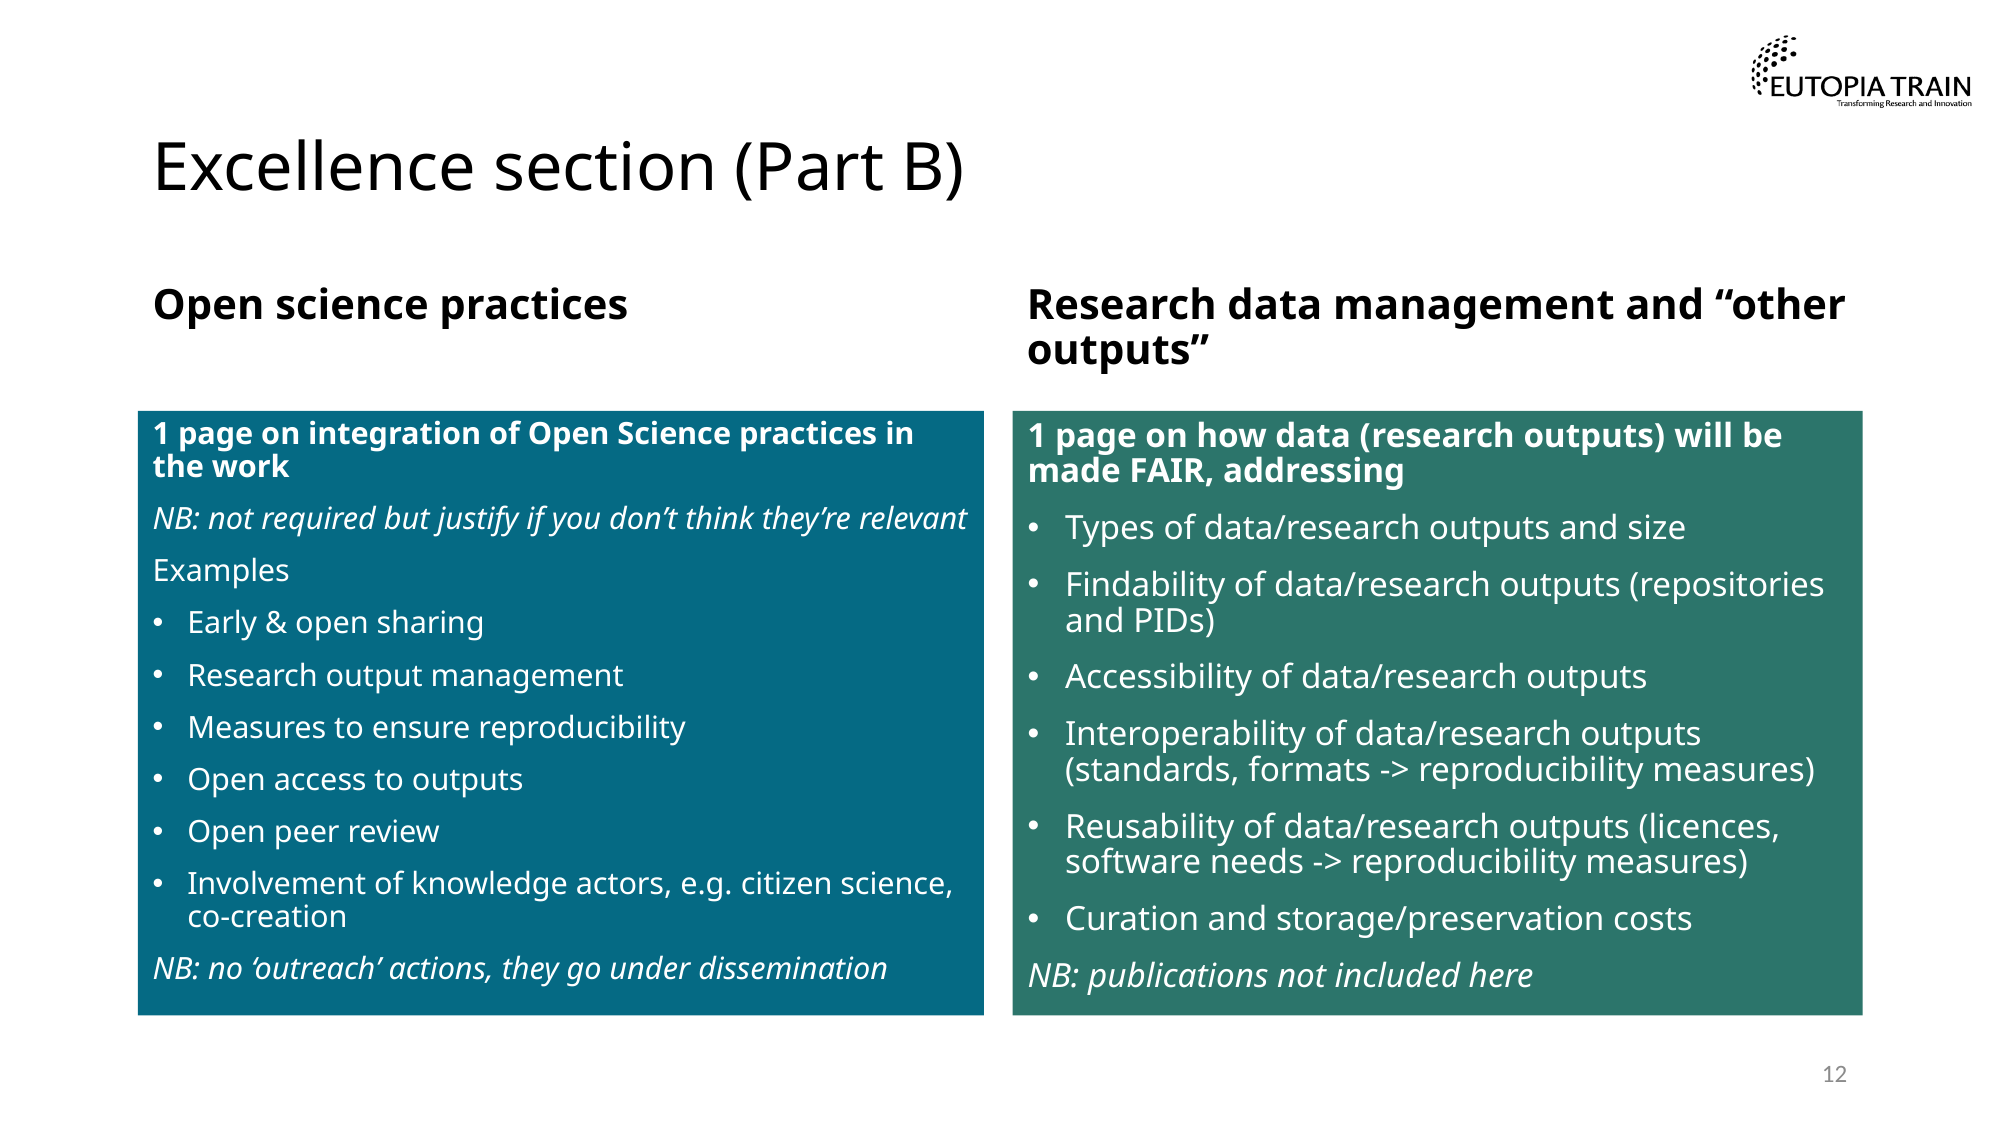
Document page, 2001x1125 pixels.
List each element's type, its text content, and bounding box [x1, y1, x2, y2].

list Research data management and “other outputs” [1011, 275, 1863, 411]
list 1 page on integration of Open Science practices in the work NB: not required but justify if you don’t think they’re relevant Examples Early & open sharing Research output management Measures to ensure reproducibility Open access to outputs Open peer review Involvement of knowledge actors, e.g. citizen science, co-creation NB: no ‘outreach’ actions, they go under dissemination [137, 410, 984, 1016]
list 1 page on how data (research outputs) will be made FAIR, addressing Types of data/research outputs and size Findability of data/research outputs (repositories and PIDs) Accessibility of data/research outputs Interoperability of data/research outputs (standards, formats -> reproducibility measures) Reusability of data/research outputs (licences, software needs -> reproducibility measures) Curation and storage/preservation costs NB: publications not included here [1012, 410, 1863, 1016]
slide_number 12 [1412, 1042, 1863, 1103]
list Open science practices [137, 275, 984, 410]
title Excellence section (Part B) [137, 59, 1863, 278]
picture [1749, 31, 1976, 111]
